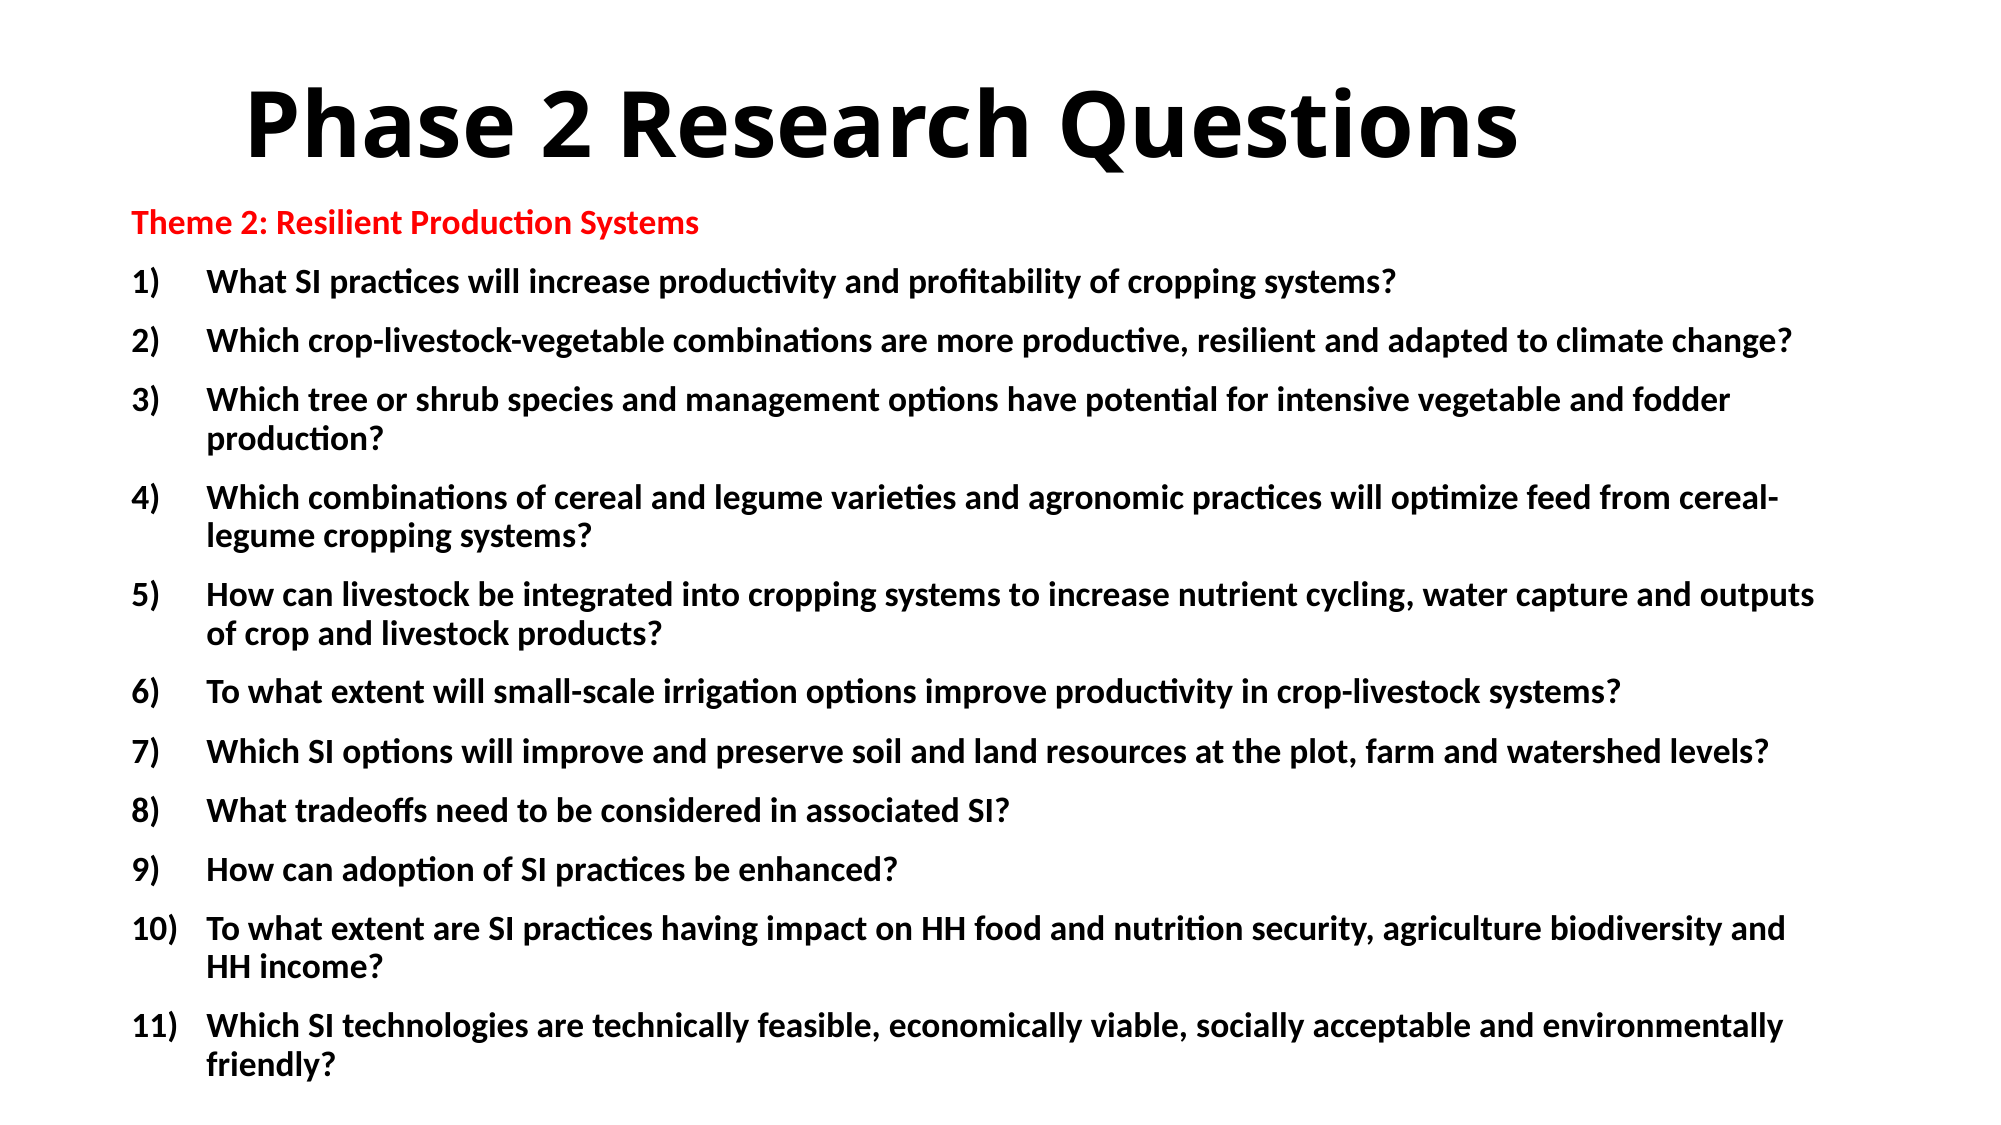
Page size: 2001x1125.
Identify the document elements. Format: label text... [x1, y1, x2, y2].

text_box Phase 2 Research Questions [228, 59, 1729, 197]
list Theme 2: Resilient Production Systems What SI practices will increase productivity and profitability of cropping systems? Which crop-livestock-vegetable combinations are more productive, resilient and adapted to climate change? Which tree or shrub species and management options have potential for intensive vegetable and fodder production? Which combinations of cereal and legume varieties and agronomic practices will optimize feed from cereal-legume cropping systems? How can livestock be integrated into cropping systems to increase nutrient cycling, water capture and outputs of crop and livestock products? To what extent will small-scale irrigation options improve productivity in crop-livestock systems? Which SI options will improve and preserve soil and land resources at the plot, farm and watershed levels? What tradeoffs need to be considered in associated SI? How can adoption of SI practices be enhanced? To what extent are SI practices having impact on HH food and nutrition security, agriculture biodiversity and HH income? Which SI technologies are technically feasible, economically viable, socially acceptable and environmentally friendly? [116, 196, 1842, 1096]
